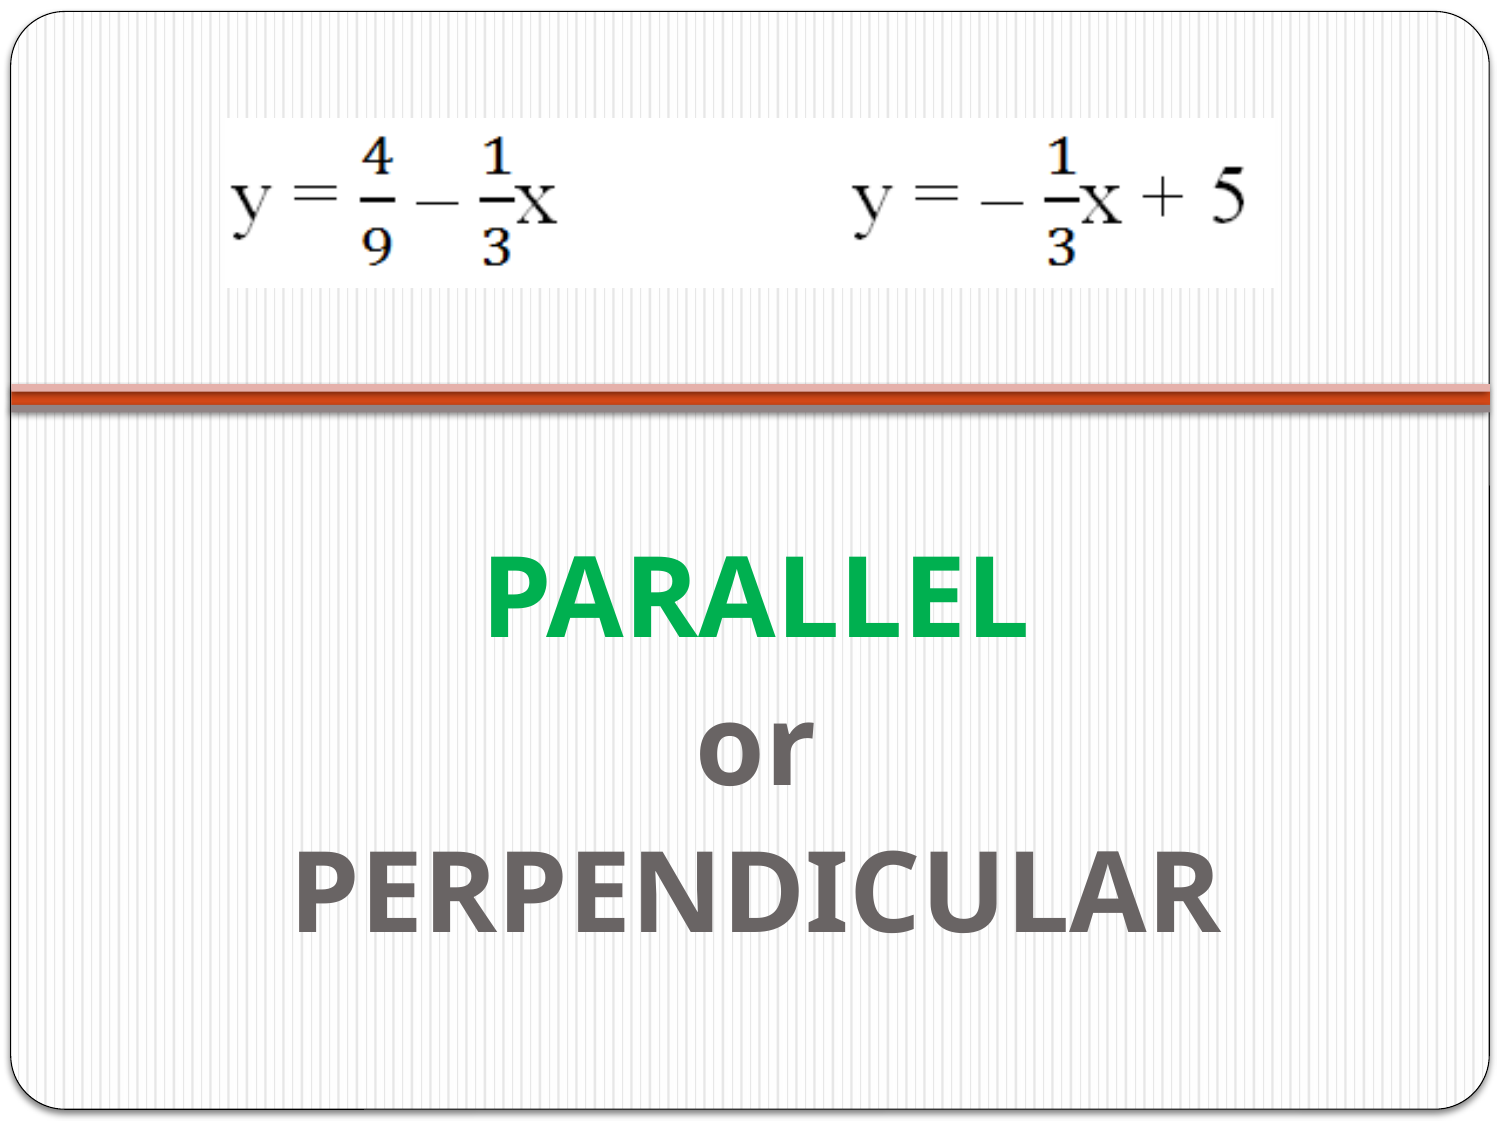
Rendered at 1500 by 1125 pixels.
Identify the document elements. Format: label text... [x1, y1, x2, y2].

picture [224, 118, 1276, 288]
list PARALLEL or PERPENDICULAR [118, 517, 1394, 975]
